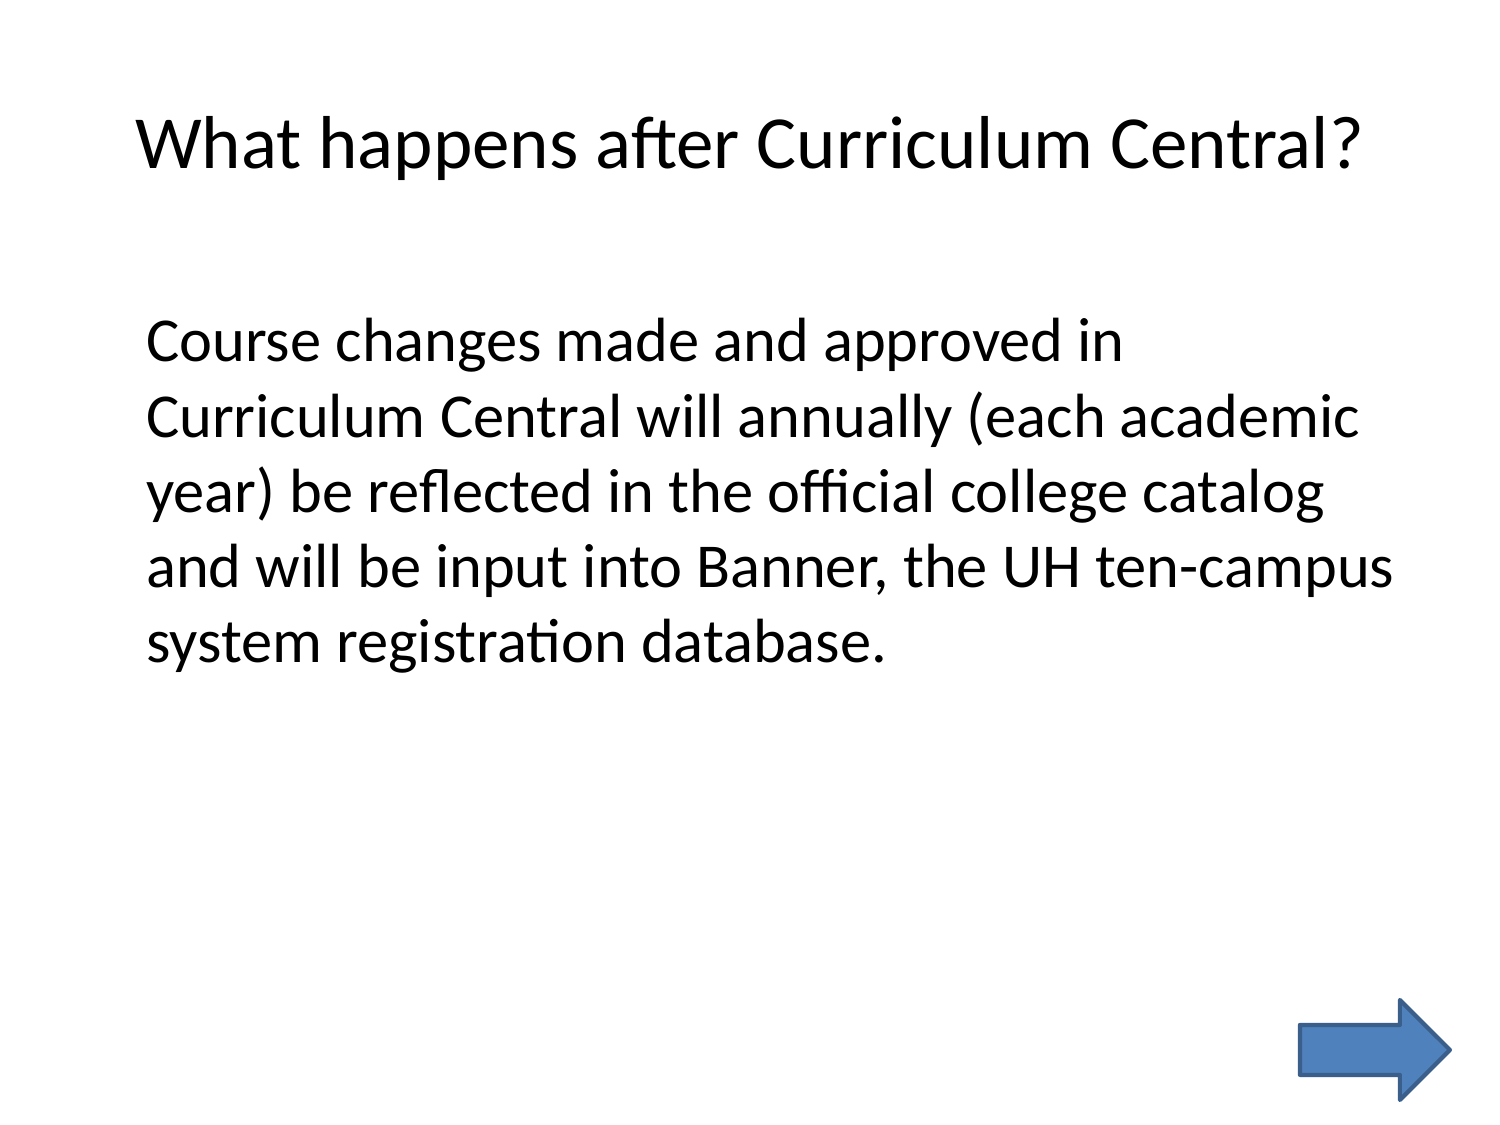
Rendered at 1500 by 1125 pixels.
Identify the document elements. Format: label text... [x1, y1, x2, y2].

text_box [1297, 998, 1453, 1102]
list Course changes made and approved in Curriculum Central will annually (each academic year) be reflected in the official college catalog and will be input into Banner, the UH ten-campus system registration database. [75, 287, 1425, 963]
title What happens after Curriculum Central? [75, 45, 1425, 233]
